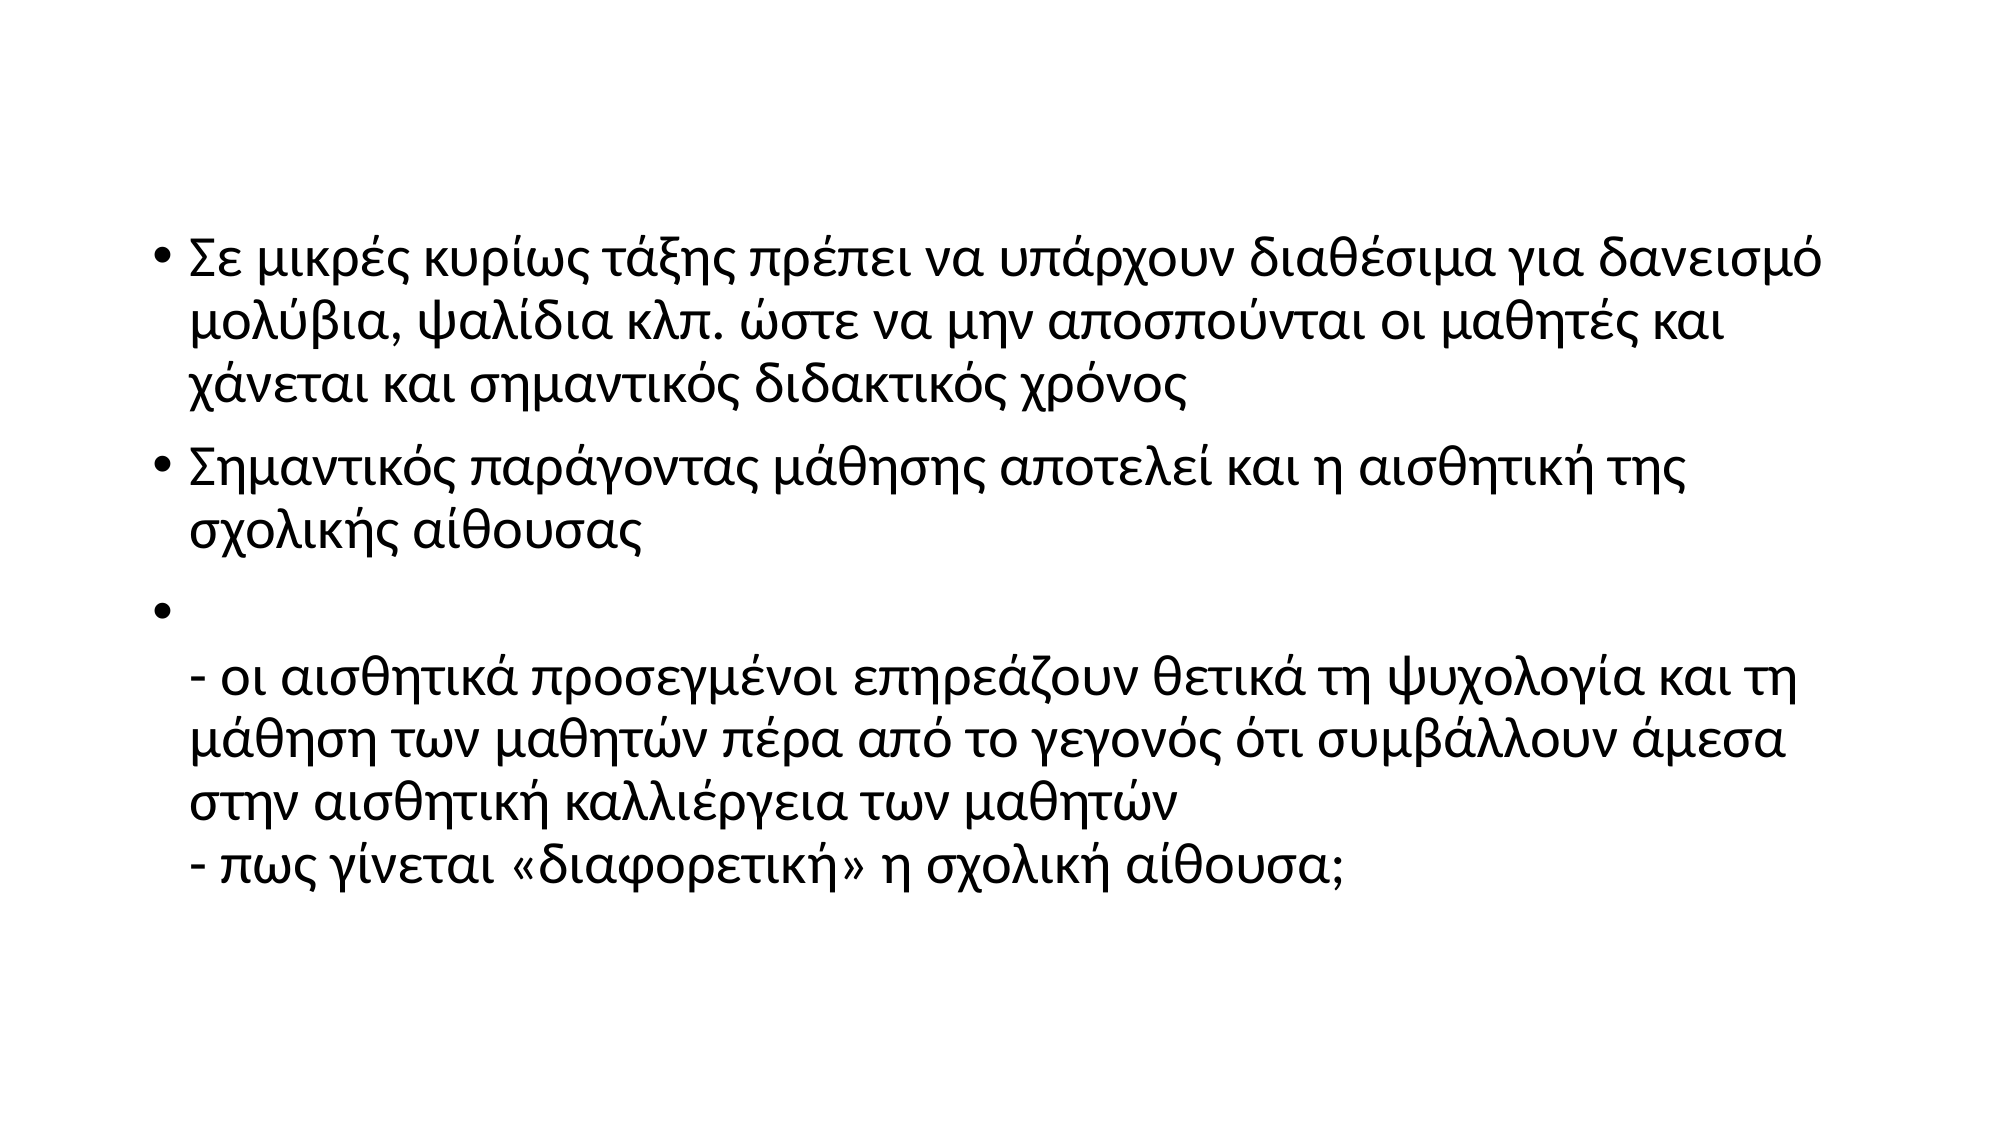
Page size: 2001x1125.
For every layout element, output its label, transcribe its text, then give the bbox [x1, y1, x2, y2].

list Σε μικρές κυρίως τάξης πρέπει να υπάρχουν διαθέσιμα για δανεισμό μολύβια, ψαλίδια κλπ. ώστε να μην αποσπούνται οι μαθητές και χάνεται και σημαντικός διδακτικός χρόνος Σημαντικός παράγοντας μάθησης αποτελεί και η αισθητική της σχολικής αίθουσας - οι αισθητικά προσεγμένοι επηρεάζουν θετικά τη ψυχολογία και τη μάθηση των μαθητών πέρα από το γεγονός ότι συμβάλλουν άμεσα στην αισθητική καλλιέργεια των μαθητών - πως γίνεται «διαφορετική» η σχολική αίθουσα; [137, 218, 1863, 1014]
